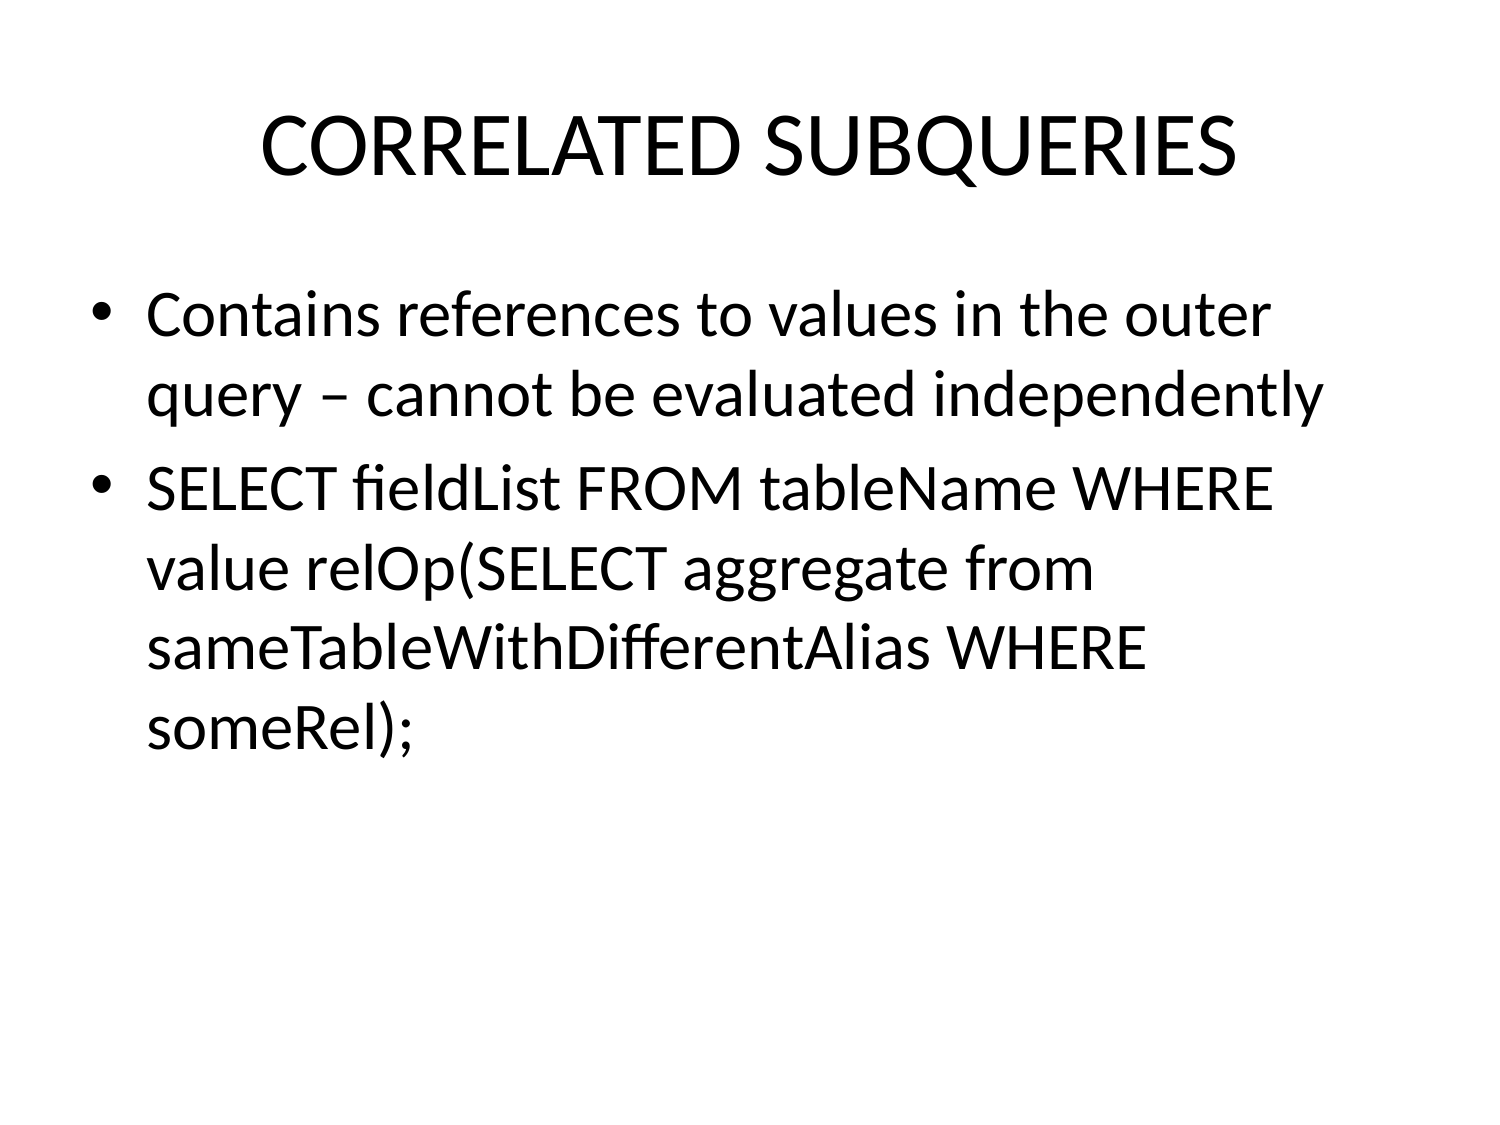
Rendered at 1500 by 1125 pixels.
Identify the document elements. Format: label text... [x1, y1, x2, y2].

title CORRELATED SUBQUERIES [75, 45, 1425, 233]
list Contains references to values in the outer query – cannot be evaluated independently SELECT fieldList FROM tableName WHERE value relOp(SELECT aggregate from sameTableWithDifferentAlias WHERE someRel); [75, 262, 1425, 1005]
